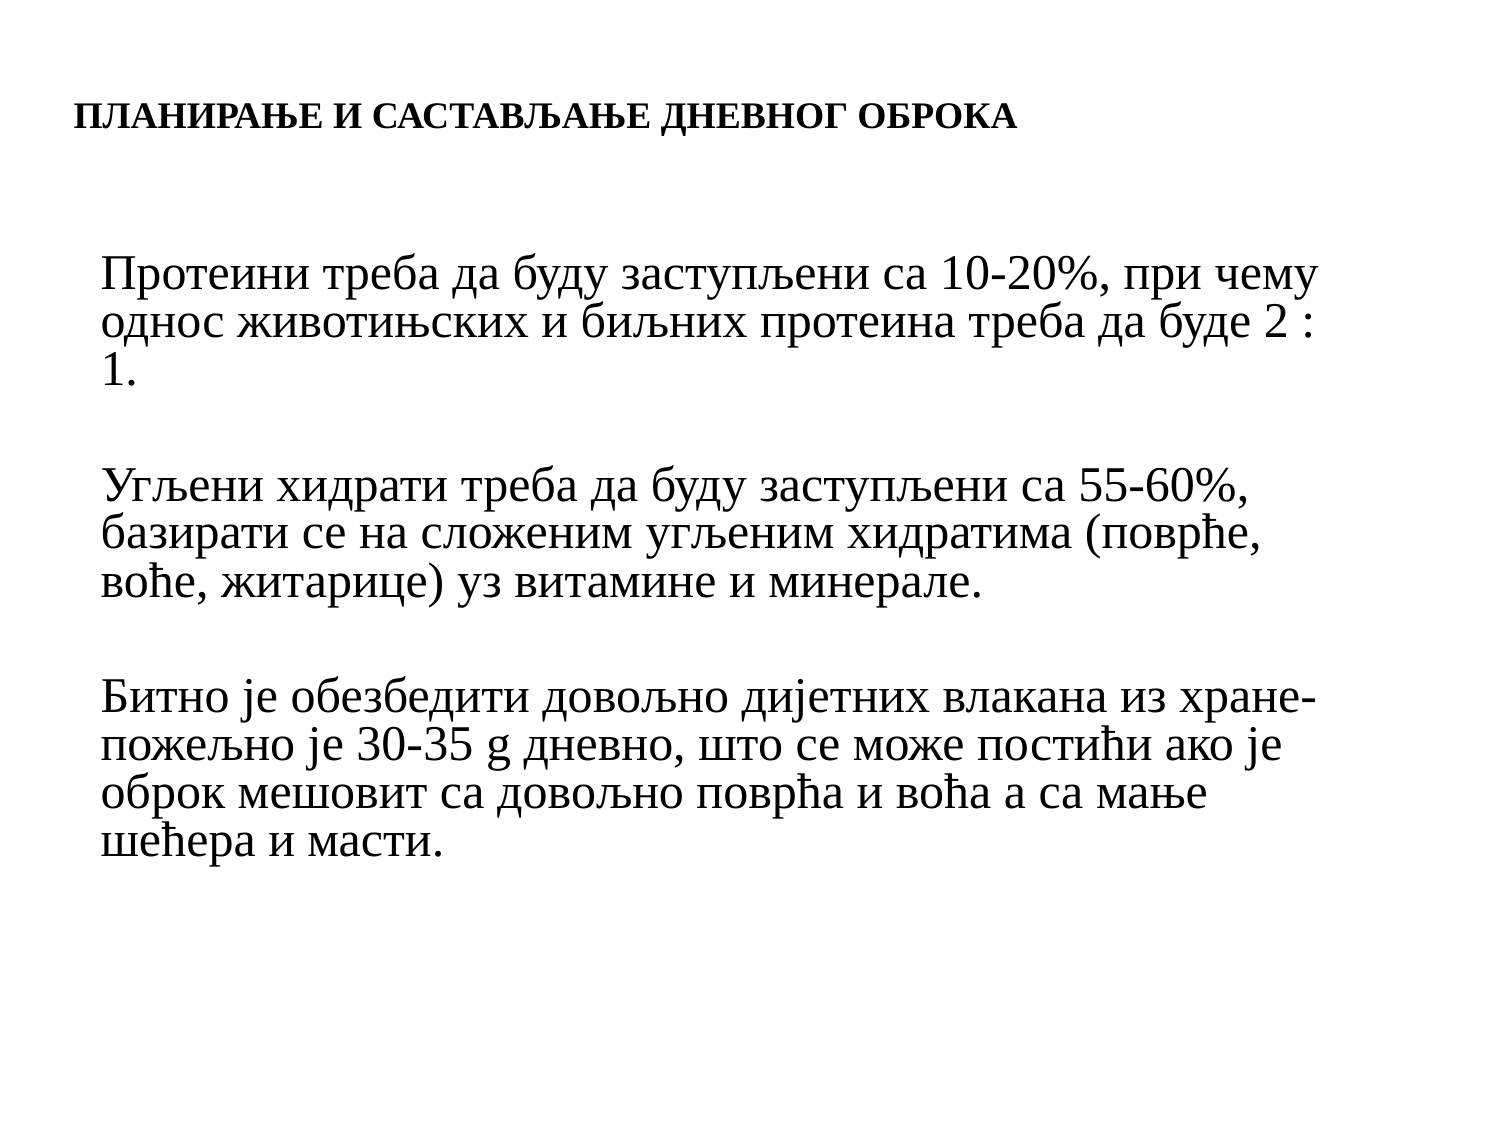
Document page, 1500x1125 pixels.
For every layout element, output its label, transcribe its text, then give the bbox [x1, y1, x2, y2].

title ПЛАНИРАЊЕ И САСТАВЉАЊЕ ДНЕВНОГ ОБРОКА [58, 46, 1376, 144]
list Протеини треба да буду заступљени са 10-20%, при чему однос животињских и биљних протеина треба да буде 2 : 1. Угљени хидрати треба да буду заступљени са 55-60%, базирати се на сложеним угљеним хидратима (поврће, воће, житарице) уз витамине и минерале. Битно је обезбедити довољно дијетних влакана из хране- пожељно је 30-35 g дневно, што се може постићи ако је оброк мешовит са довољно поврћа и воћа а са мање шећера и масти. [29, 243, 1364, 1059]
